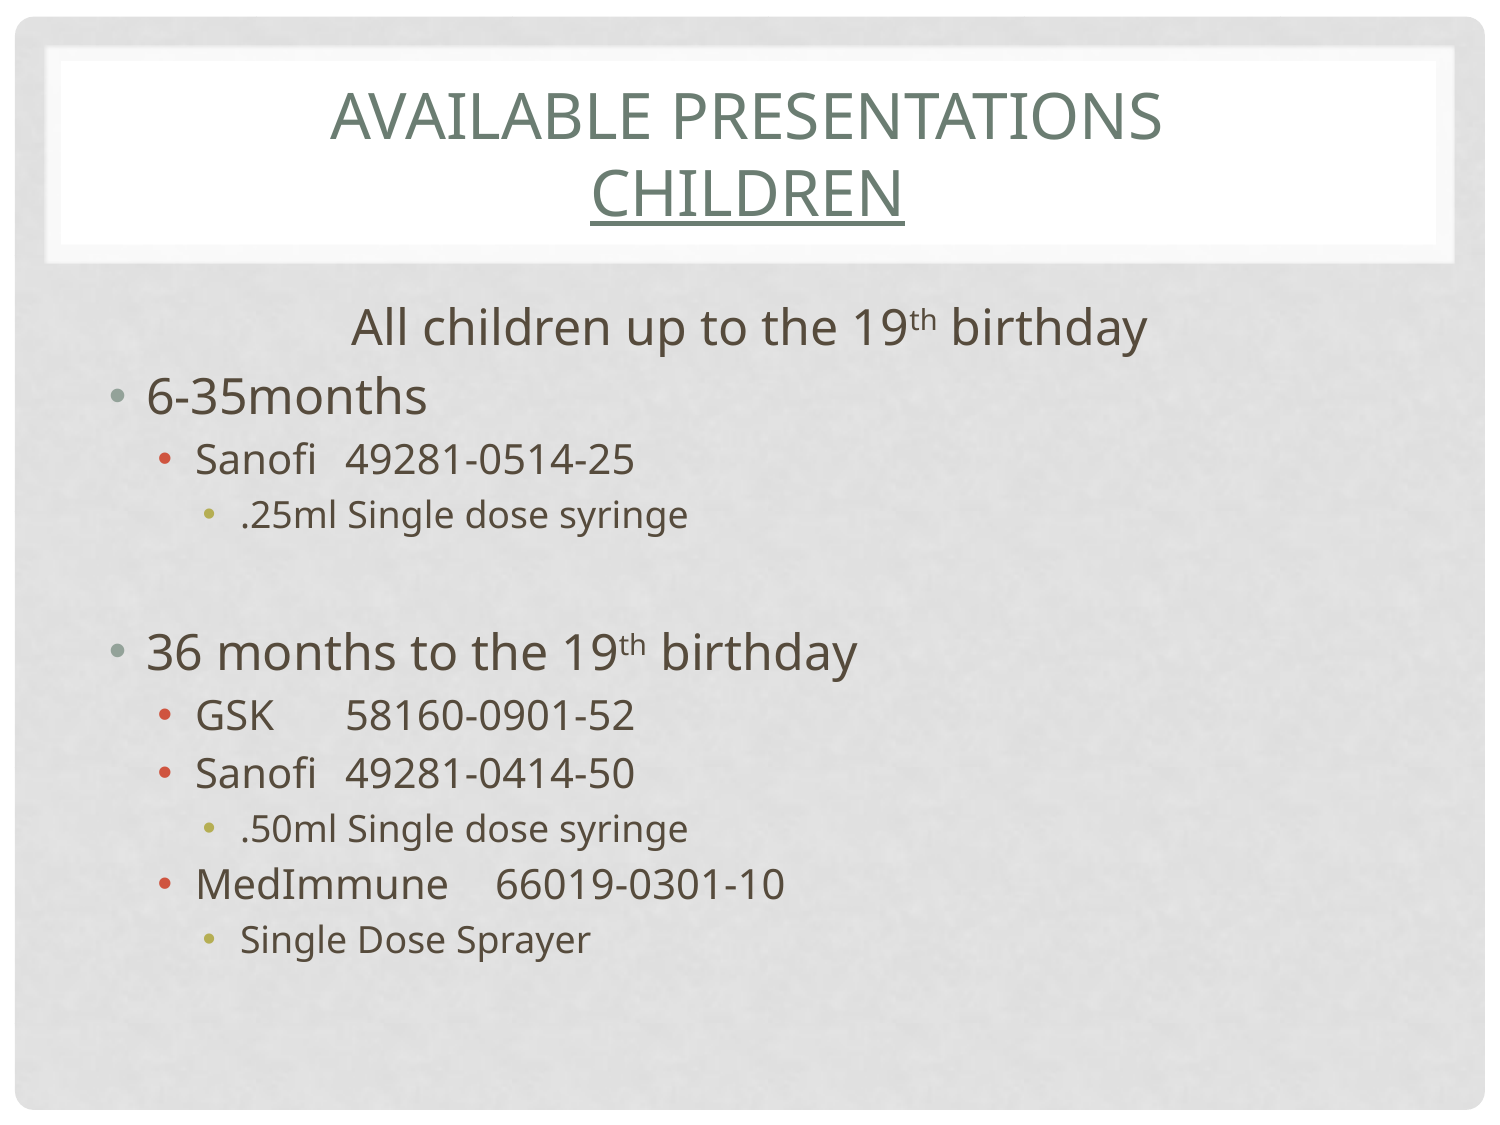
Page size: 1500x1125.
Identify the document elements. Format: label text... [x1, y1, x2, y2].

list All children up to the 19th birthday 6-35months Sanofi 49281-0514-25 .25ml Single dose syringe 36 months to the 19th birthday GSK 58160-0901-52 Sanofi 49281-0414-50 .50ml Single dose syringe MedImmune 66019-0301-10 Single Dose Sprayer [75, 287, 1425, 1005]
title Available Presentations Children [69, 66, 1425, 238]
